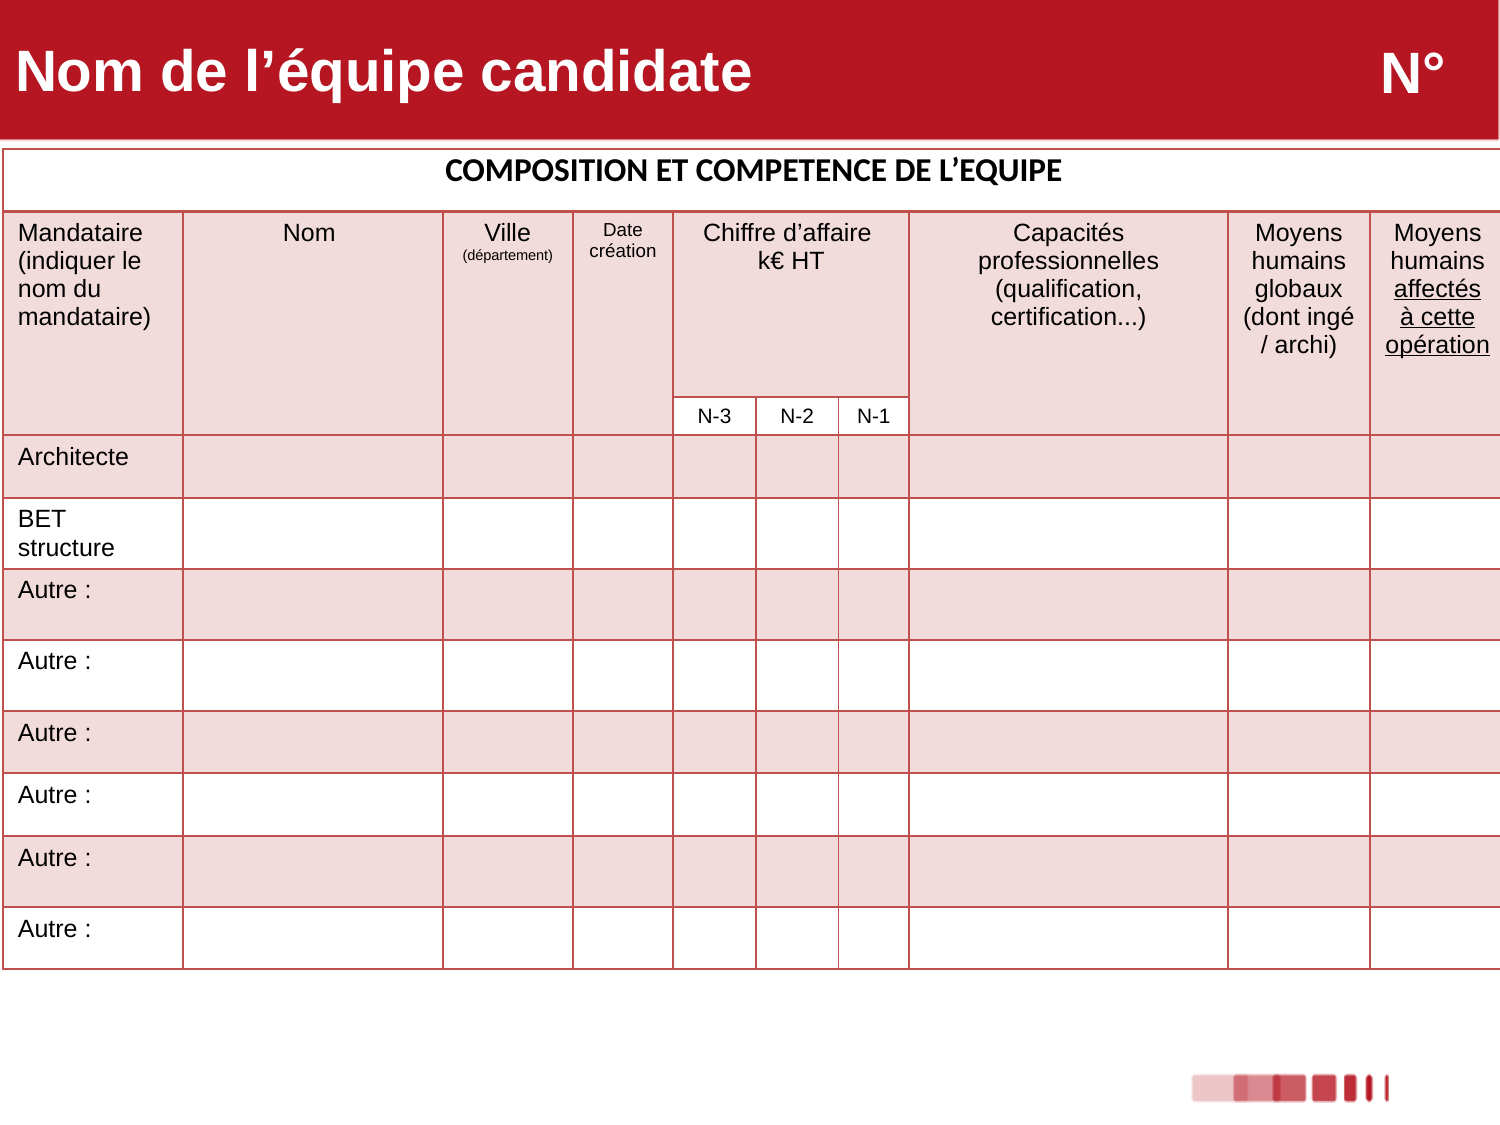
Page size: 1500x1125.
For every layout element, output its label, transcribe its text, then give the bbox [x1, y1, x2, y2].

table_cell N-3 [674, 398, 755, 434]
table_cell [839, 499, 908, 568]
table_cell [757, 641, 838, 710]
table_cell [910, 436, 1227, 497]
table_cell [757, 774, 838, 835]
table_cell [674, 908, 755, 968]
table_cell [1371, 774, 1500, 835]
table_cell [1229, 908, 1369, 968]
table_cell [1229, 436, 1369, 497]
table_cell [910, 908, 1227, 968]
table_cell [1371, 837, 1500, 906]
title Nom de l’équipe candidate [0, 0, 1329, 138]
table_cell [444, 837, 572, 906]
table_cell Autre : [4, 908, 182, 968]
table_cell [757, 499, 838, 568]
table_cell [839, 436, 908, 497]
table_cell [839, 712, 908, 772]
table_cell [674, 570, 755, 639]
table_cell Capacités professionnelles (qualification, certification...) [910, 213, 1227, 434]
table_cell [1371, 908, 1500, 968]
table_cell [757, 712, 838, 772]
table_cell [839, 570, 908, 639]
table_cell [184, 499, 442, 568]
table_cell [674, 499, 755, 568]
table_cell Autre : [4, 837, 182, 906]
table_cell [674, 712, 755, 772]
table_cell [1229, 837, 1369, 906]
table_cell [444, 570, 572, 639]
table_cell N-2 [757, 398, 838, 434]
table_cell [757, 436, 838, 497]
table_cell Autre : [4, 641, 182, 710]
table_cell [757, 570, 838, 639]
table_cell [674, 436, 755, 497]
table_cell [1371, 436, 1500, 497]
table_cell [839, 837, 908, 906]
table_cell [910, 712, 1227, 772]
table_cell [1371, 712, 1500, 772]
table_cell [757, 908, 838, 968]
table_cell [757, 837, 838, 906]
table_cell Autre : [4, 570, 182, 639]
table_cell Architecte [4, 436, 182, 497]
table_cell Mandataire (indiquer le nom du mandataire) [4, 213, 182, 434]
table_cell [1229, 774, 1369, 835]
table_cell [1229, 712, 1369, 772]
table_cell [184, 908, 442, 968]
table_cell Nom [184, 213, 442, 434]
table_cell [574, 712, 672, 772]
table_cell [184, 774, 442, 835]
table_cell [444, 641, 572, 710]
table_cell [910, 499, 1227, 568]
table_cell [444, 774, 572, 835]
table_cell Autre : [4, 712, 182, 772]
table_cell [574, 908, 672, 968]
table_cell [184, 712, 442, 772]
table_cell [1229, 570, 1369, 639]
table_cell [1371, 499, 1500, 568]
table_cell [574, 570, 672, 639]
table_cell [444, 499, 572, 568]
table_cell [574, 641, 672, 710]
table_cell [1229, 641, 1369, 710]
table_cell N-1 [839, 398, 908, 434]
table_cell [1229, 499, 1369, 568]
table_cell [674, 641, 755, 710]
table_cell [910, 837, 1227, 906]
table_cell [1371, 570, 1500, 639]
table_cell [910, 570, 1227, 639]
table_cell [444, 908, 572, 968]
table_cell [184, 436, 442, 497]
table_cell [839, 641, 908, 710]
table_cell Chiffre d’affaire k€ HT [674, 213, 908, 396]
table_cell [674, 774, 755, 835]
table_cell [910, 641, 1227, 710]
table_cell [444, 712, 572, 772]
table_cell [444, 436, 572, 497]
table_header COMPOSITION ET COMPETENCE DE L’EQUIPE [4, 150, 1500, 210]
table_cell [910, 774, 1227, 835]
table_cell Ville (département) [444, 213, 572, 434]
table_cell [184, 837, 442, 906]
text_box N° [1326, 1, 1500, 139]
table_cell [839, 774, 908, 835]
table_cell Autre : [4, 774, 182, 835]
table_cell Date création [574, 213, 672, 434]
table_cell [1371, 641, 1500, 710]
table_cell [574, 499, 672, 568]
table_cell Moyens humains globaux (dont ingé / archi) [1229, 213, 1369, 434]
picture [0, 138, 1500, 1103]
table_cell [574, 436, 672, 497]
table_cell [184, 641, 442, 710]
table_cell [839, 908, 908, 968]
table_cell [574, 837, 672, 906]
table_cell [574, 774, 672, 835]
table_cell [674, 837, 755, 906]
table_cell Moyens humains affectés à cette opération [1371, 213, 1500, 434]
table_cell BET structure [4, 499, 182, 568]
table_cell [184, 570, 442, 639]
